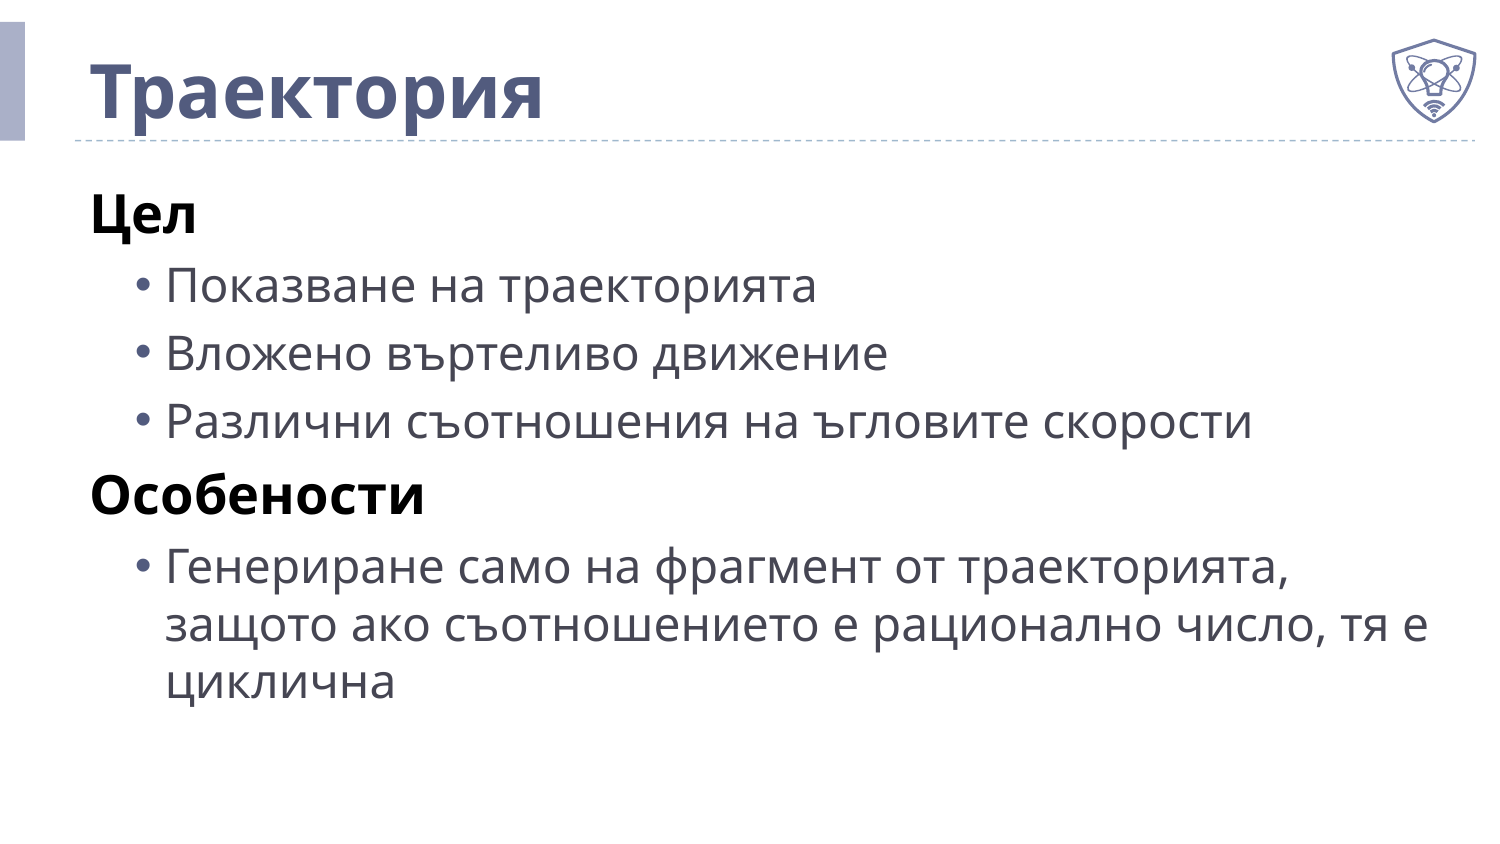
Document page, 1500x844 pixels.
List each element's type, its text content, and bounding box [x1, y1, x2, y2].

title Траектория [75, 18, 1475, 141]
list Цел Показване на траекторията Вложено въртеливо движение Различни съотношения на ъгловите скорости Особености Генериране само на фрагмент от траекторията, защото ако съотношението е рационално число, тя е циклична [75, 171, 1475, 835]
